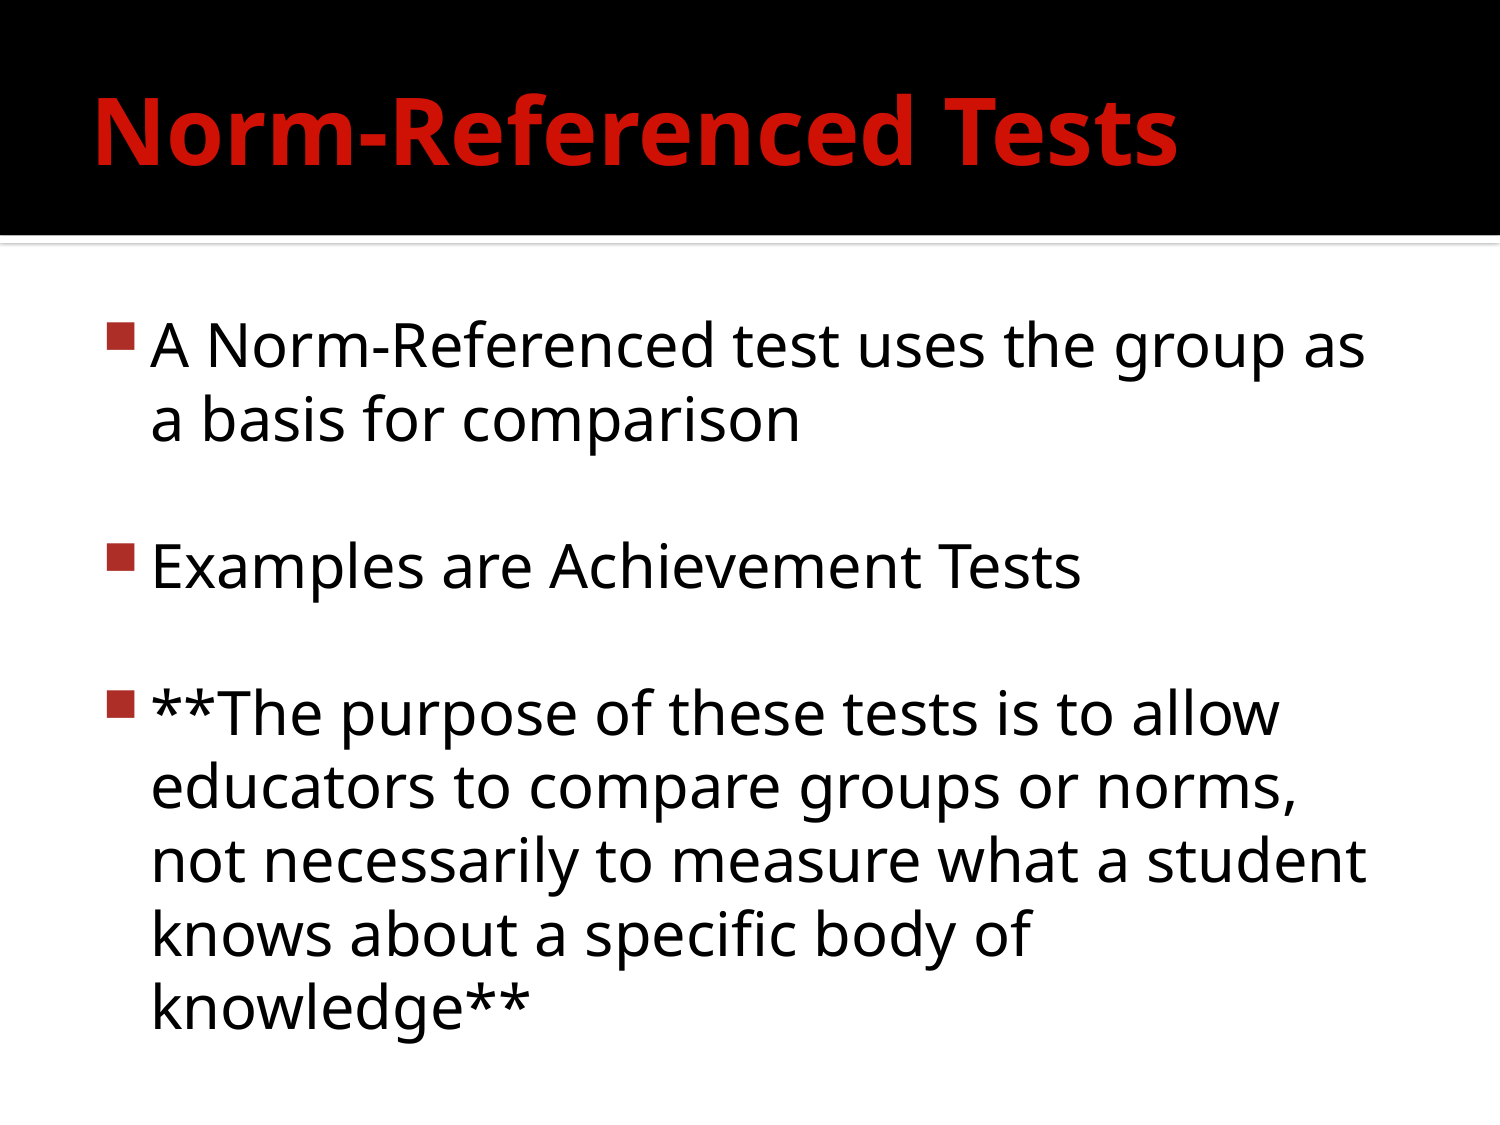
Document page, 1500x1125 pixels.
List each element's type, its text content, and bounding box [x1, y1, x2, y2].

title Norm-Referenced Tests [75, 25, 1425, 231]
list A Norm-Referenced test uses the group as a basis for comparison Examples are Achievement Tests **The purpose of these tests is to allow educators to compare groups or norms, not necessarily to measure what a student knows about a specific body of knowledge** [75, 291, 1425, 1050]
